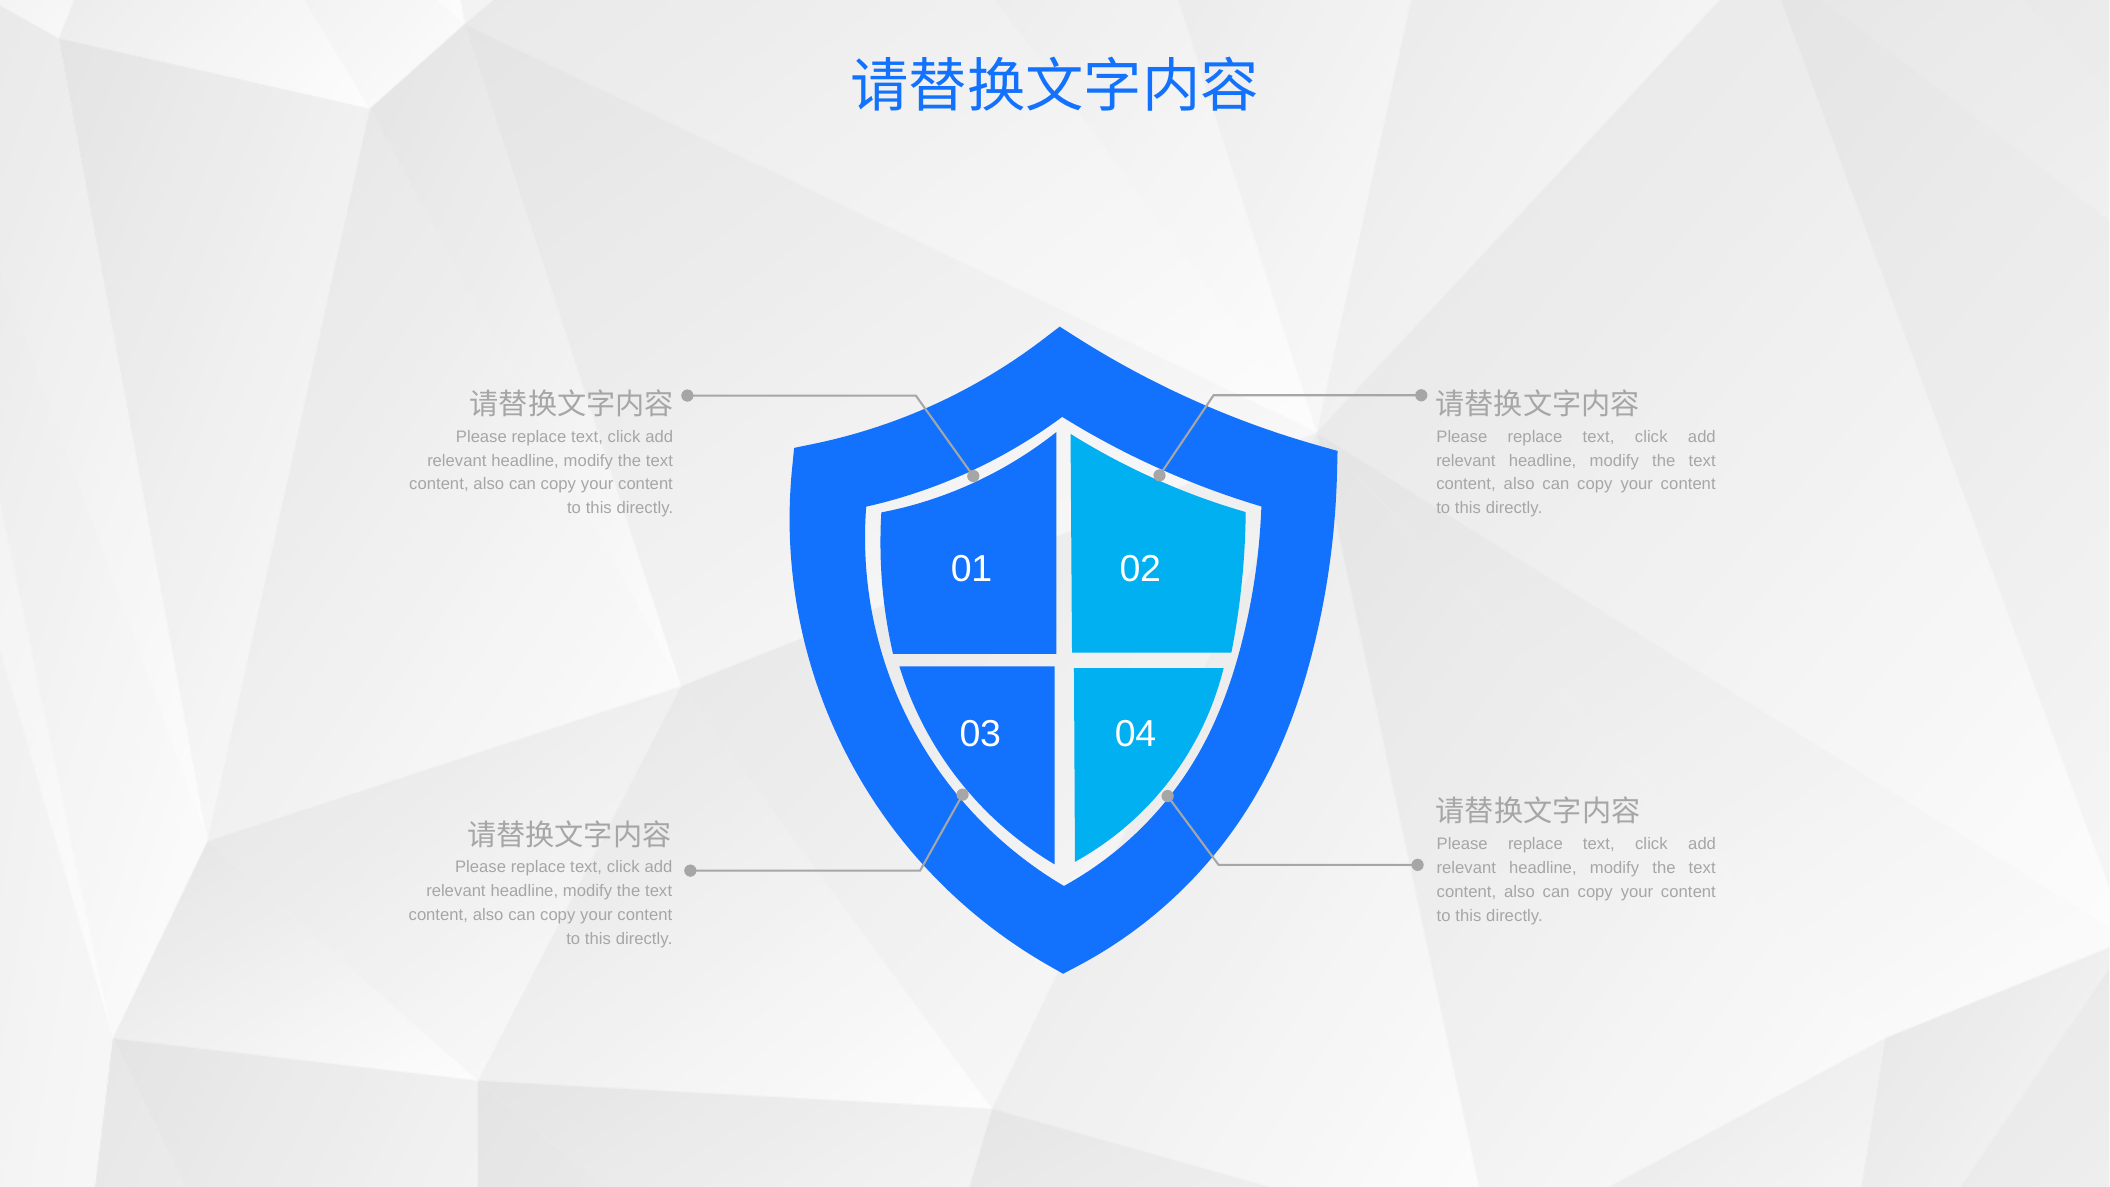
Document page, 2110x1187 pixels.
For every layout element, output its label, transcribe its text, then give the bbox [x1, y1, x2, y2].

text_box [814, 357, 1313, 946]
text_box 请替换文字内容 [795, 26, 1314, 125]
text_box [1159, 379, 1717, 517]
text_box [1167, 787, 1717, 924]
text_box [404, 379, 974, 517]
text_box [404, 794, 963, 947]
picture [0, 0, 2110, 1187]
